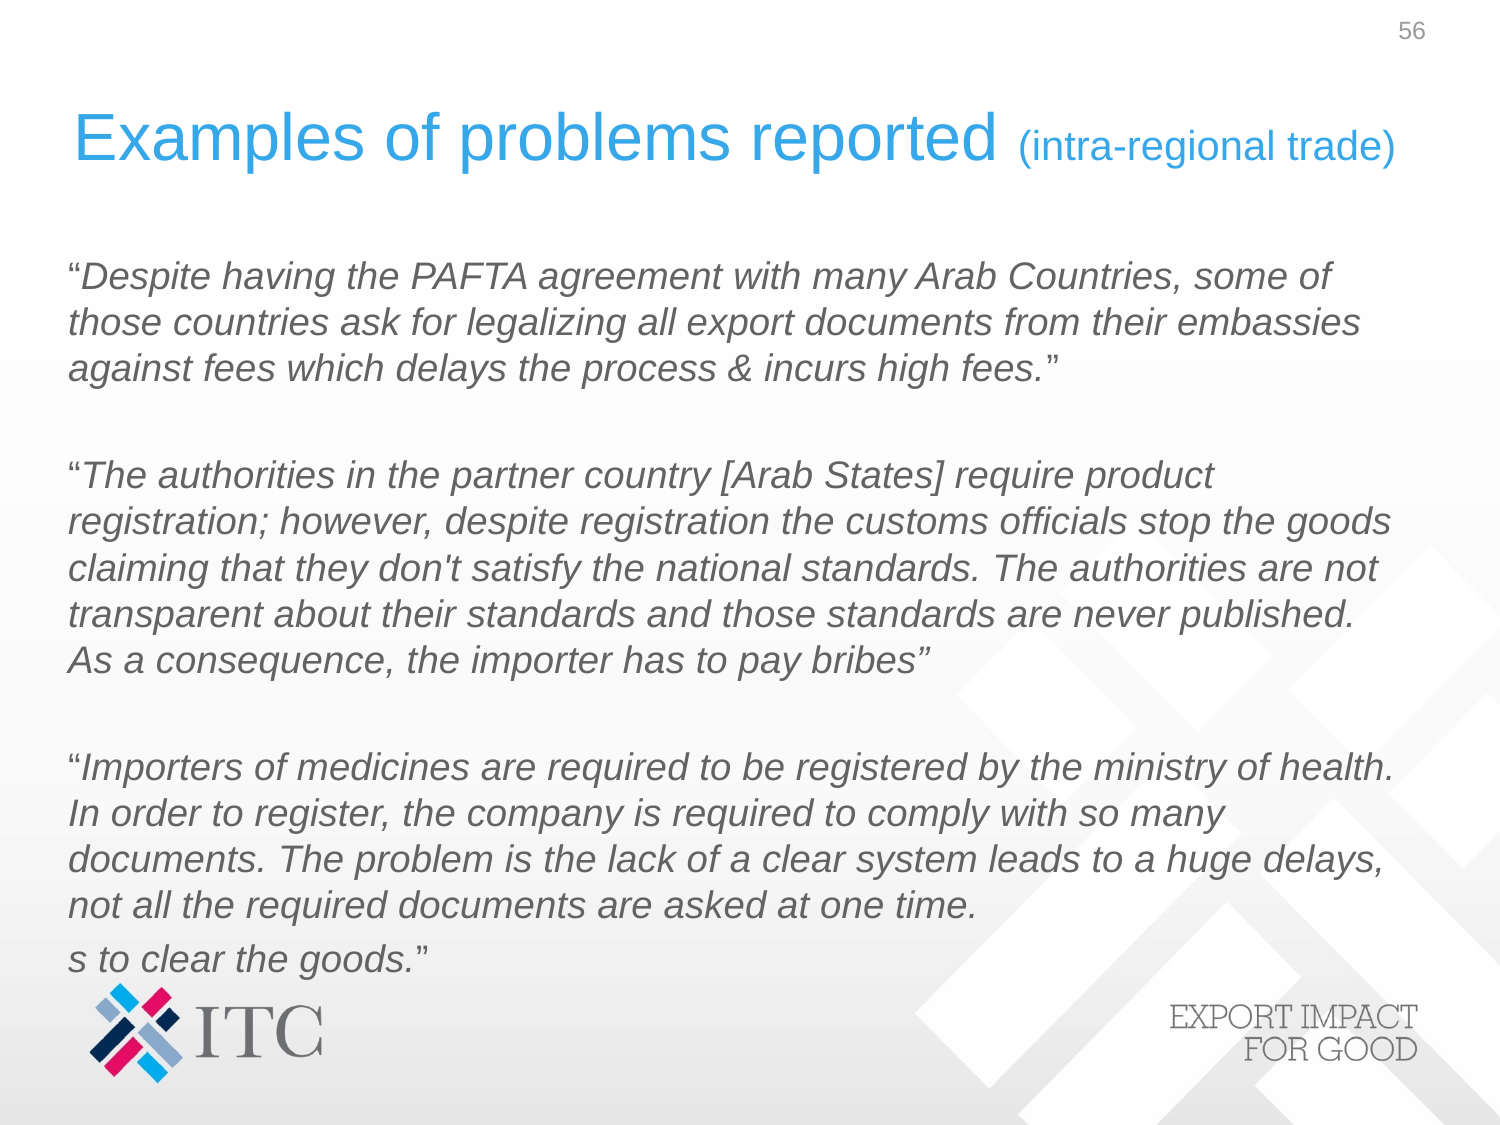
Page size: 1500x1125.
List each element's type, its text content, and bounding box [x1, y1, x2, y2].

list “Despite having the PAFTA agreement with many Arab Countries, some of those countries ask for legalizing all export documents from their embassies against fees which delays the process & incurs high fees.” “The authorities in the partner country [Arab States] require product registration; however, despite registration the customs officials stop the goods claiming that they don't satisfy the national standards. The authorities are not transparent about their standards and those standards are never published. As a consequence, the importer has to pay bribes” “Importers of medicines are required to be registered by the ministry of health. In order to register, the company is required to comply with so many documents. The problem is the lack of a clear system leads to a huge delays, not all the required documents are asked at one time. s to clear the goods.” [53, 243, 1418, 988]
slide_number 56 [1335, 0, 1442, 60]
picture [0, 0, 1500, 1125]
title Examples of problems reported (intra-regional trade) [58, 86, 1424, 173]
